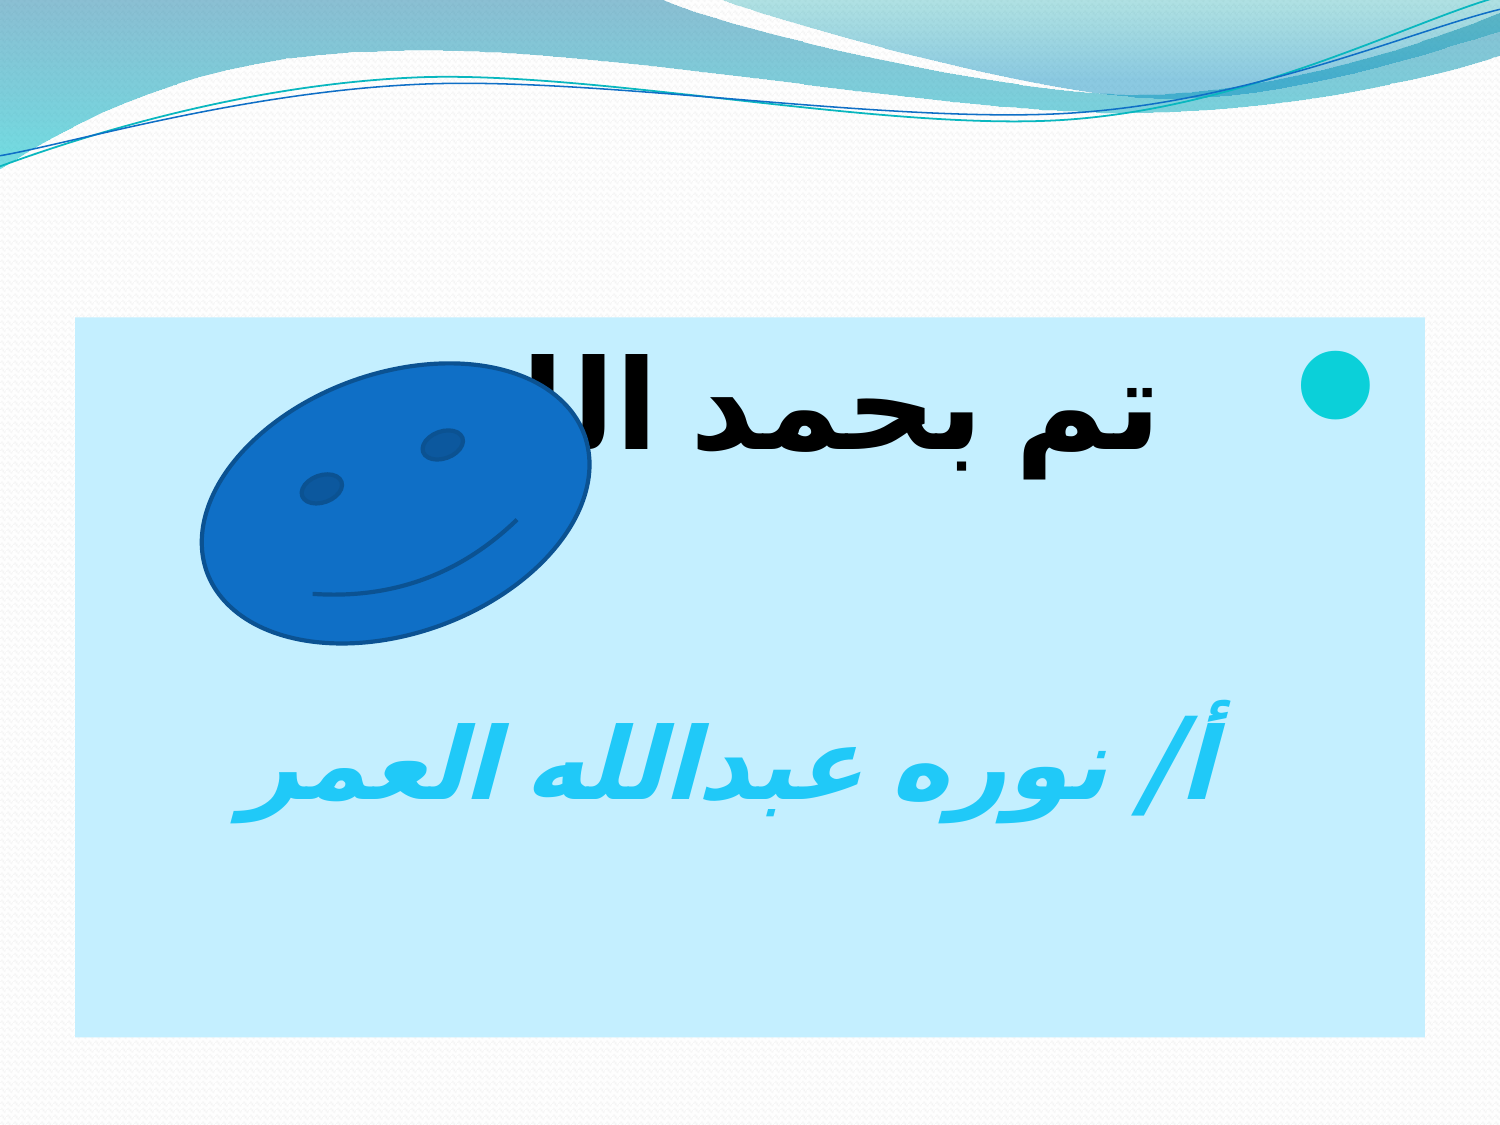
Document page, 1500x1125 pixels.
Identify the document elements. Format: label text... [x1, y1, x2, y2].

text_box [199, 361, 592, 646]
list تم بحمد الله أ/ نوره عبدالله العمر [75, 317, 1425, 1038]
